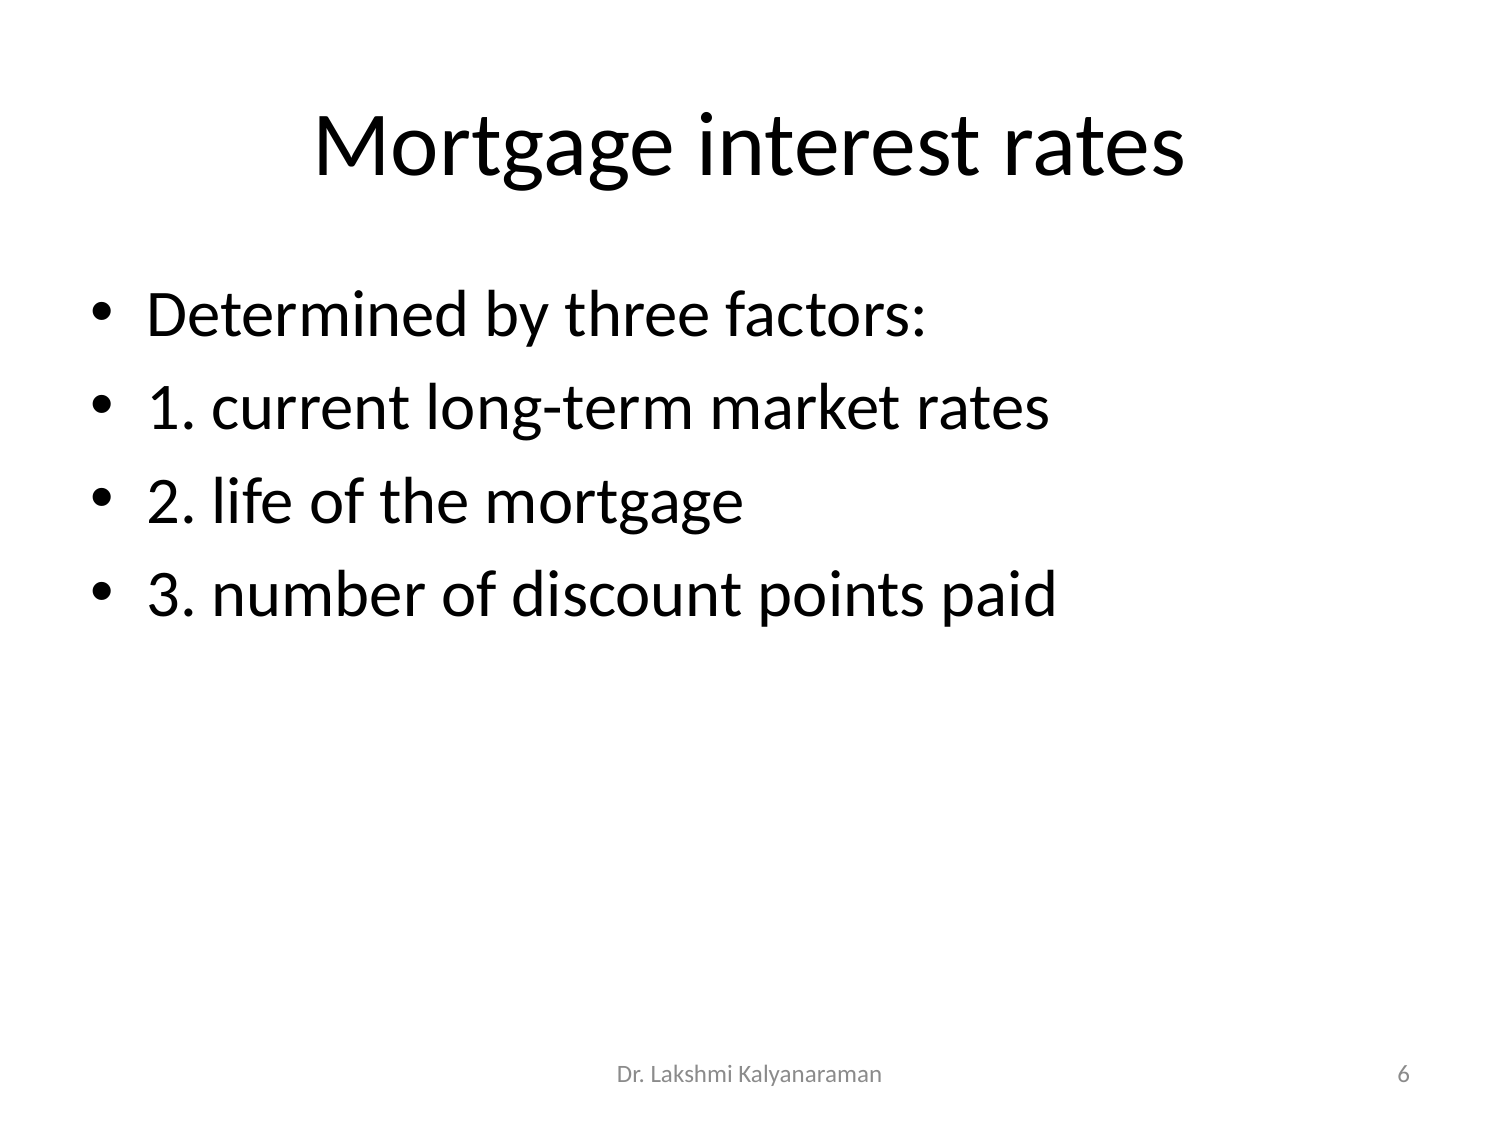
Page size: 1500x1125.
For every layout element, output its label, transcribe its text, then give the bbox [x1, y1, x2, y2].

list Determined by three factors: 1. current long-term market rates 2. life of the mortgage 3. number of discount points paid [75, 262, 1425, 1005]
title Mortgage interest rates [75, 45, 1425, 233]
slide_number 6 [1074, 1042, 1425, 1103]
footer Dr. Lakshmi Kalyanaraman [512, 1042, 988, 1103]
